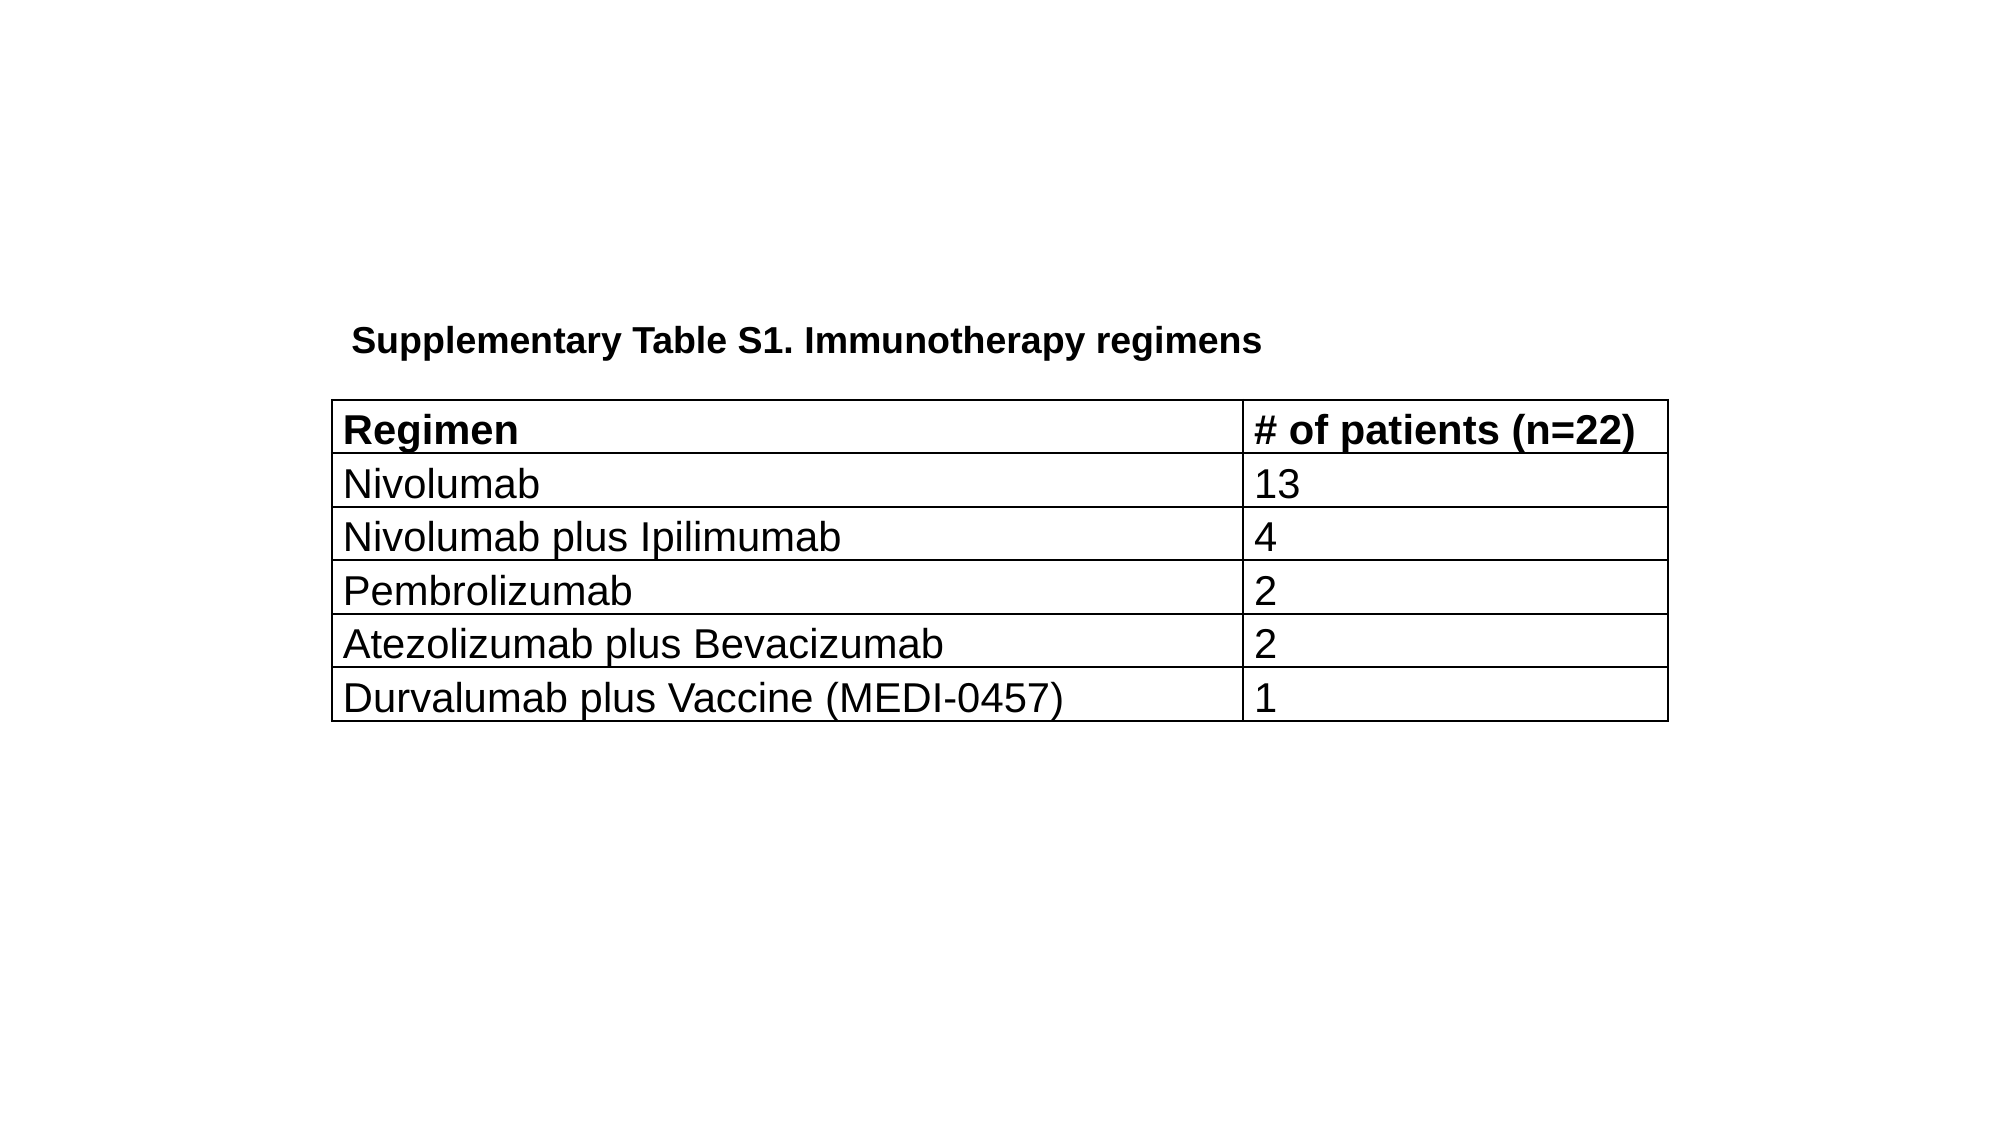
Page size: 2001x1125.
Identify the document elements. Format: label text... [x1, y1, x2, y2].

table_cell 2 [1244, 561, 1667, 613]
table_cell Durvalumab plus Vaccine (MEDI-0457) [333, 668, 1242, 720]
table_header Regimen [333, 401, 1242, 452]
table_cell 1 [1244, 668, 1667, 720]
table_cell Nivolumab [333, 454, 1242, 506]
table_cell 13 [1244, 454, 1667, 506]
table_header # of patients (n=22) [1244, 401, 1667, 452]
table_cell Nivolumab plus Ipilimumab [333, 508, 1242, 559]
table_cell Atezolizumab plus Bevacizumab [333, 615, 1242, 666]
table_cell 2 [1244, 615, 1667, 666]
table_cell 4 [1244, 508, 1667, 559]
text_box Supplementary Table S1. Immunotherapy regimens [336, 308, 1279, 369]
table_cell Pembrolizumab [333, 561, 1242, 613]
